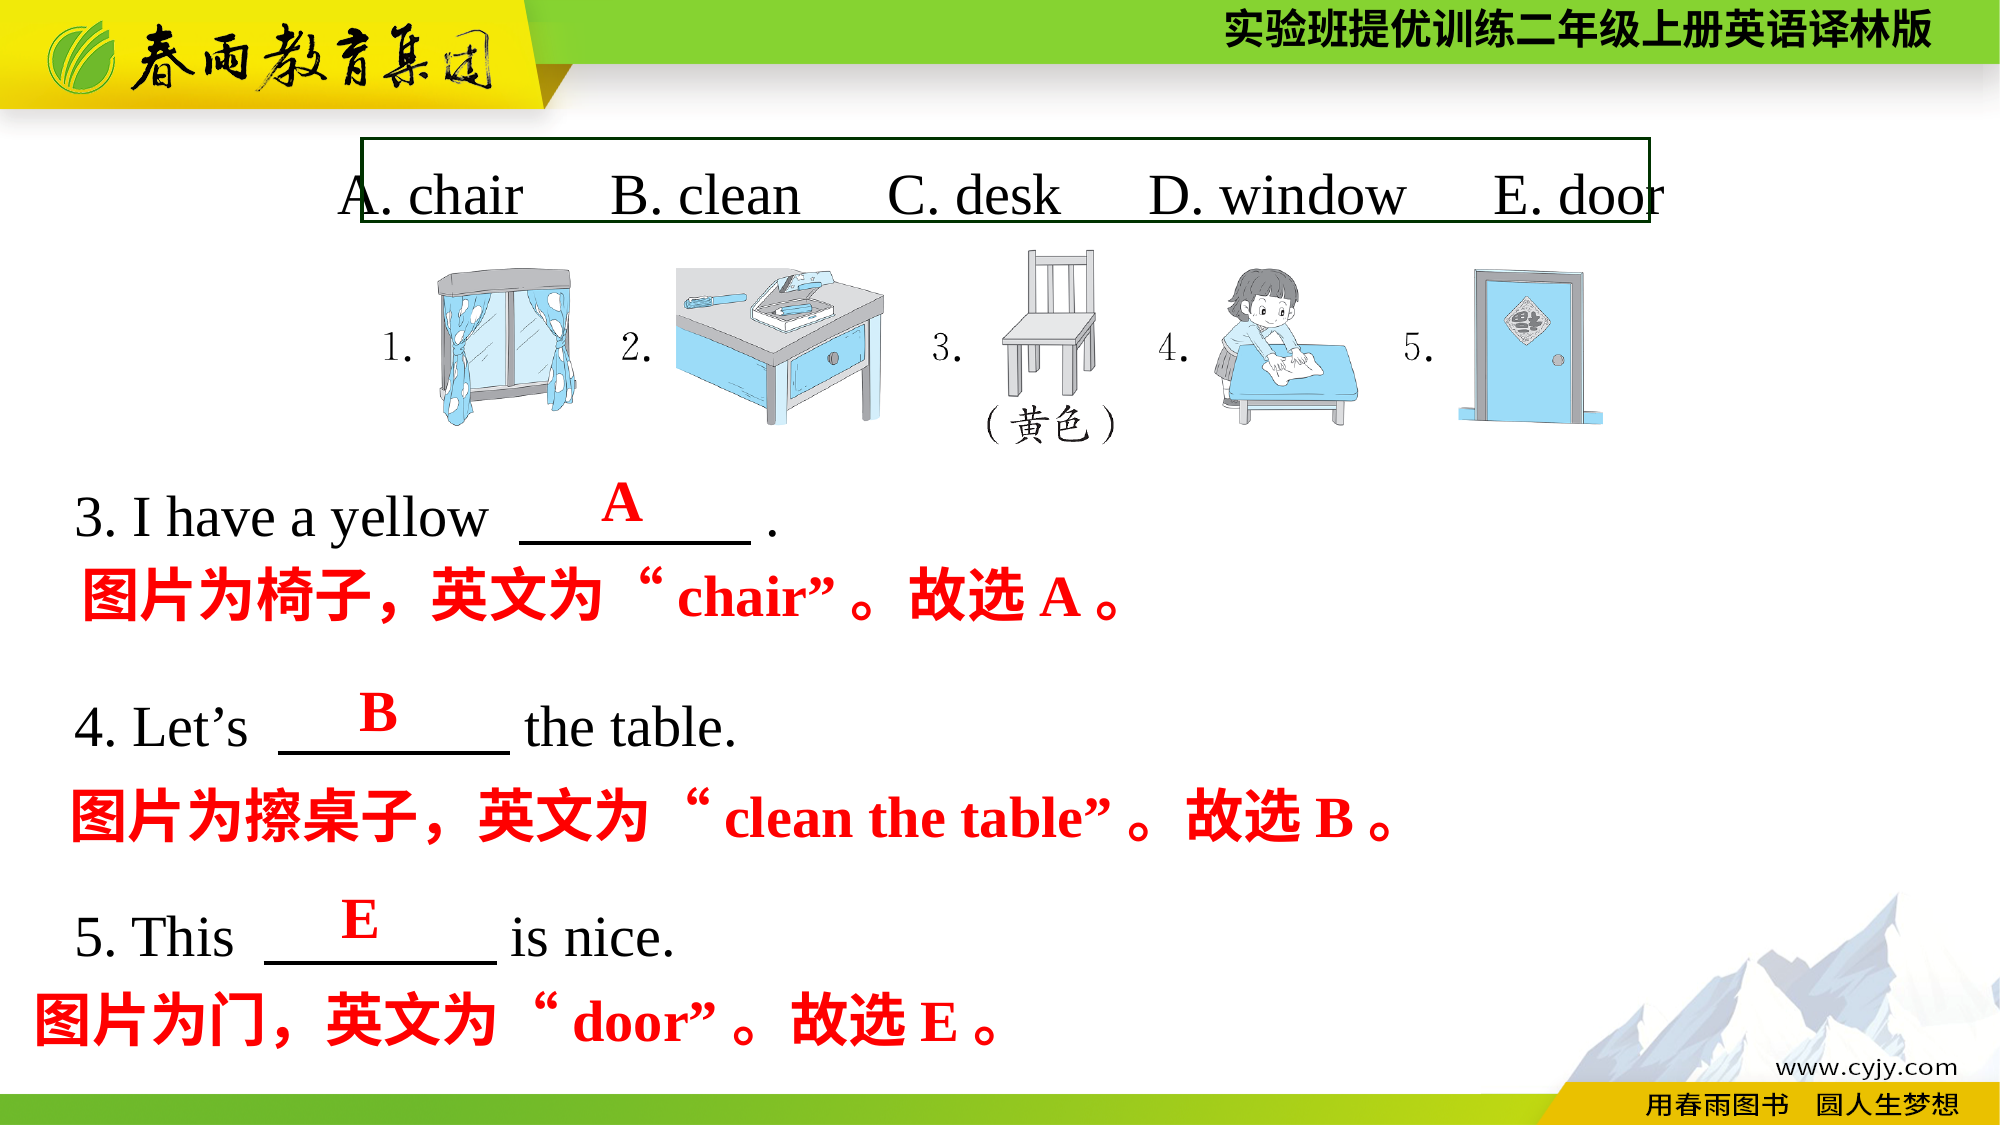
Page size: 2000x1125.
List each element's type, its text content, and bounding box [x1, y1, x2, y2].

text_box 图片为椅子，英文为“chair”。故选A。 [66, 550, 1201, 636]
list A. chair B. clean C. desk D. window E. door 3. I have a yellow . 4. Let’s the table. 5. This is nice. [59, 113, 1944, 985]
text_box 图片为擦桌子，英文为“clean the table”。故选B。 [54, 771, 1555, 857]
text_box 图片为门，英文为“door”。故选E。 [19, 975, 1047, 1061]
text_box B [344, 665, 413, 751]
text_box A [586, 472, 659, 541]
text_box [361, 138, 1650, 222]
picture [0, 0, 2000, 1125]
text_box E [326, 872, 396, 958]
